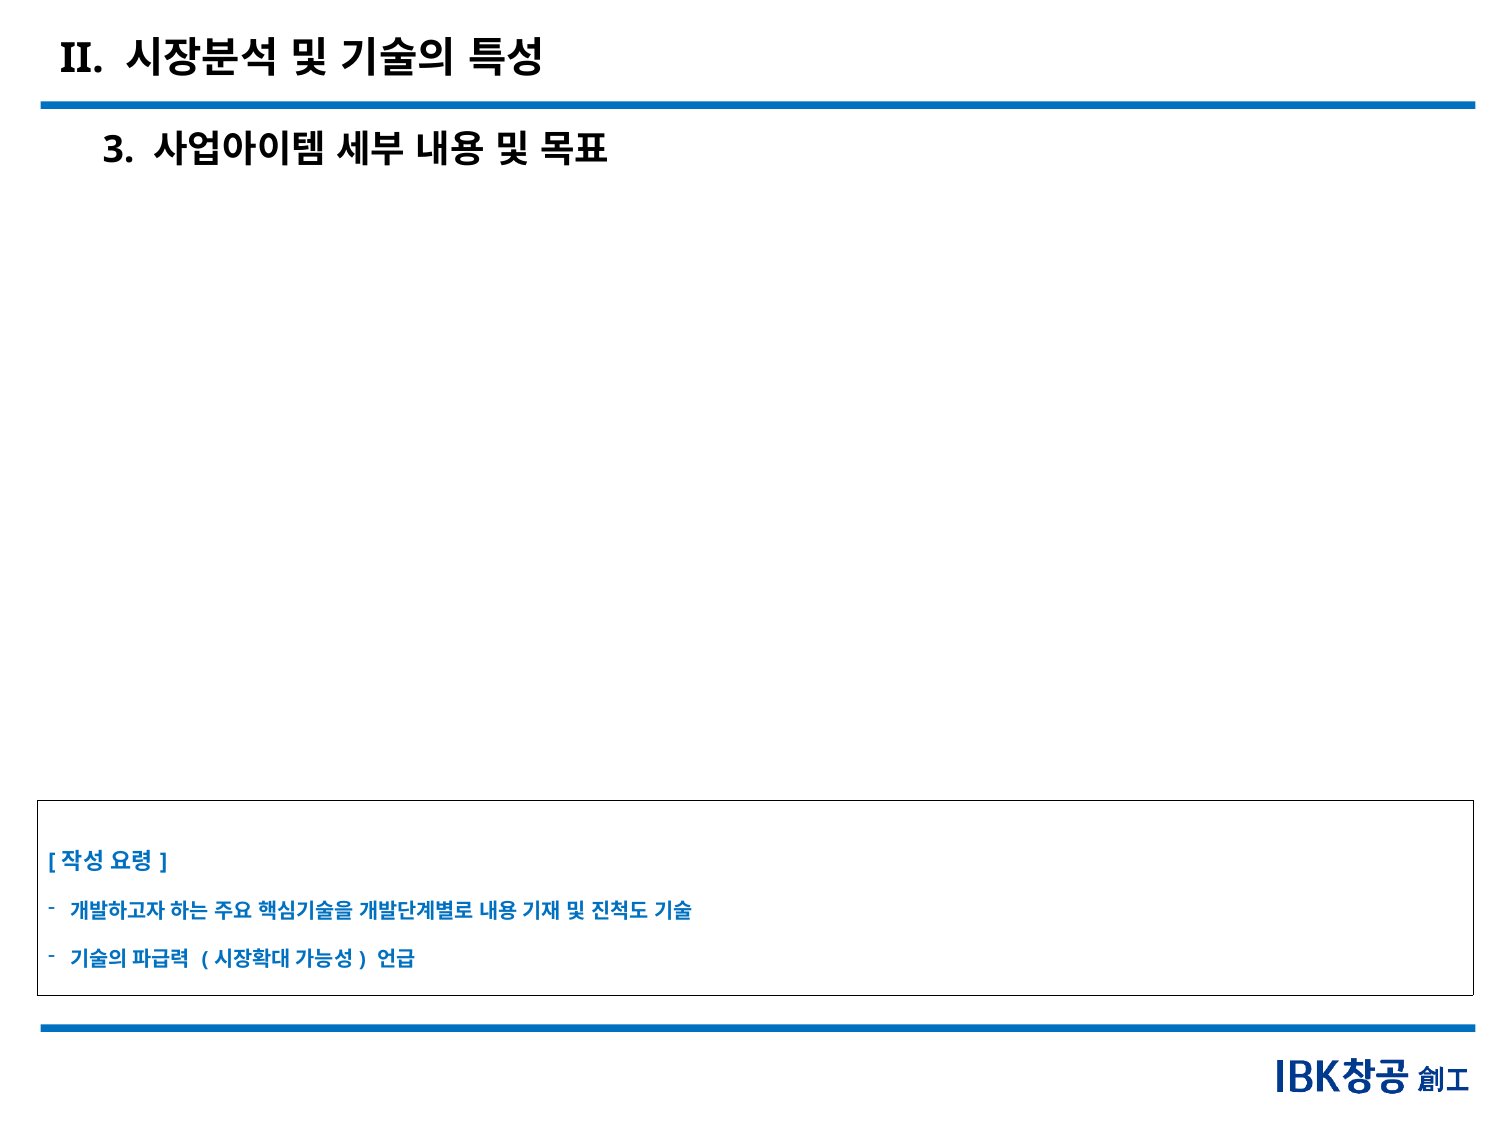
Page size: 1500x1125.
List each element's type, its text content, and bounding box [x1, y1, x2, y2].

table_header [작성 요령] 개발하고자 하는 주요 핵심기술을 개발단계별로 내용 기재 및 진척도 기술 기술의 파급력 (시장확대 가능성) 언급 [38, 801, 1473, 995]
text_box 3. 사업아이템 세부 내용 및 목표 [87, 117, 1316, 177]
text_box [40, 100, 1477, 110]
picture [1267, 1048, 1476, 1104]
text_box [40, 1023, 1477, 1033]
text_box II. 시장분석 및 기술의 특성 [45, 23, 572, 89]
